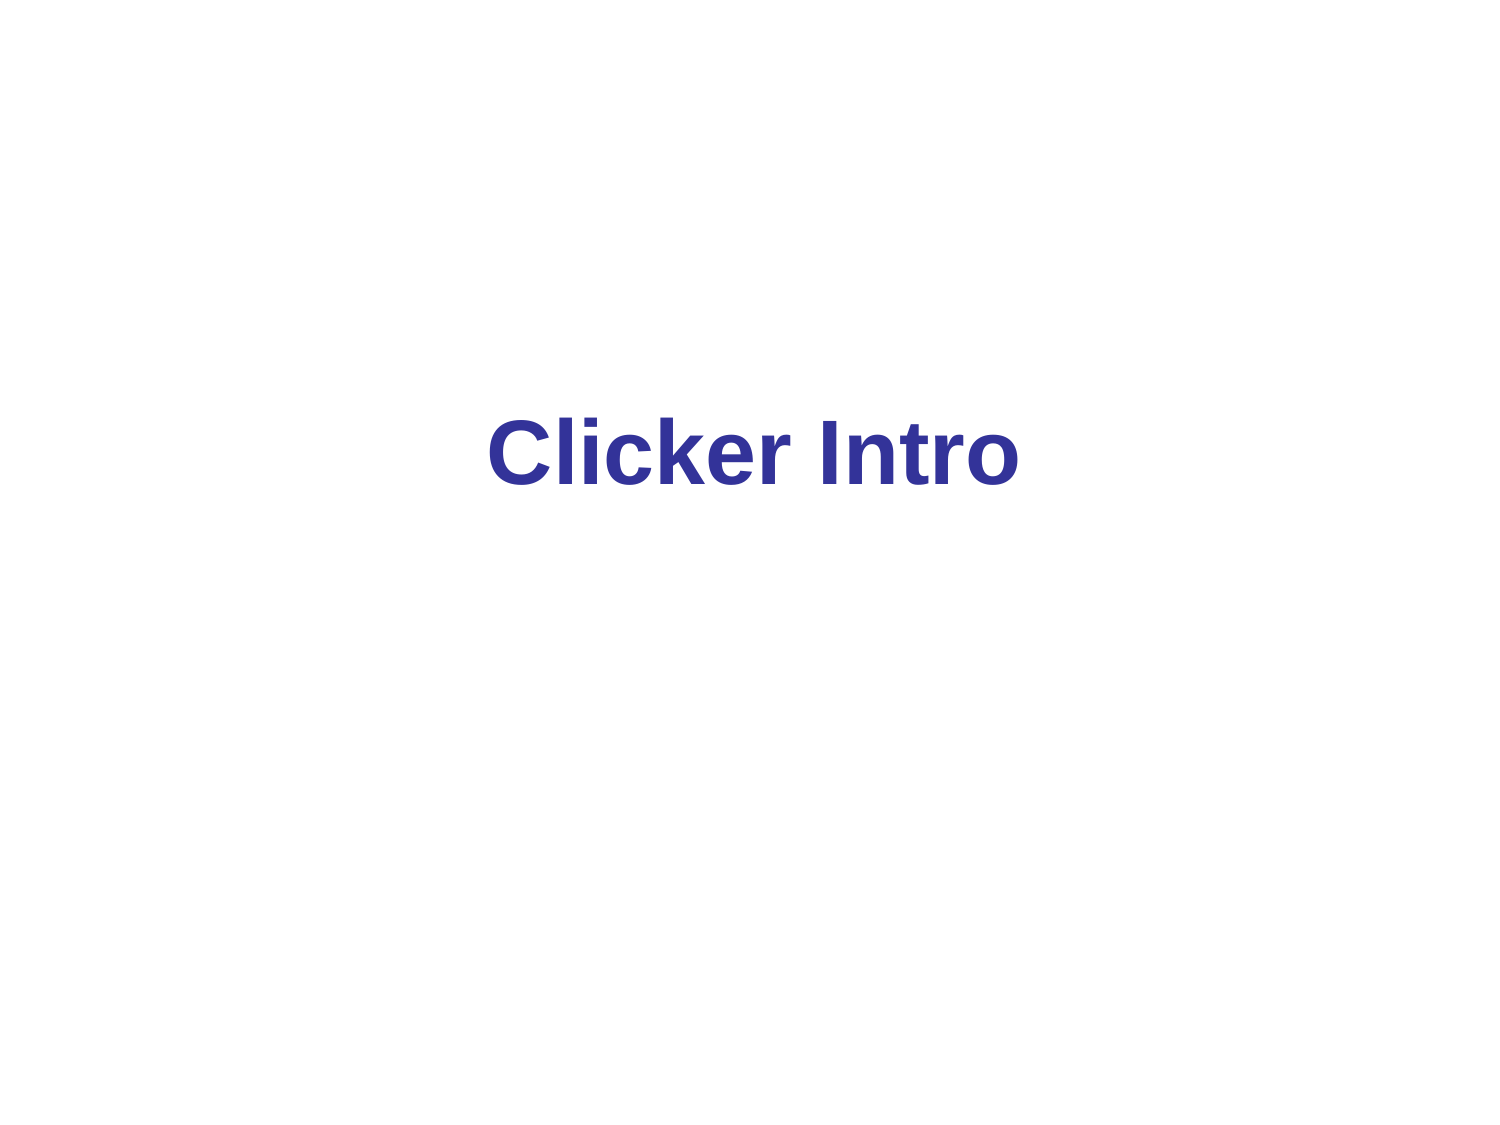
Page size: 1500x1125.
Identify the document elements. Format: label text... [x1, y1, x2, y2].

title Clicker Intro [116, 323, 1392, 573]
